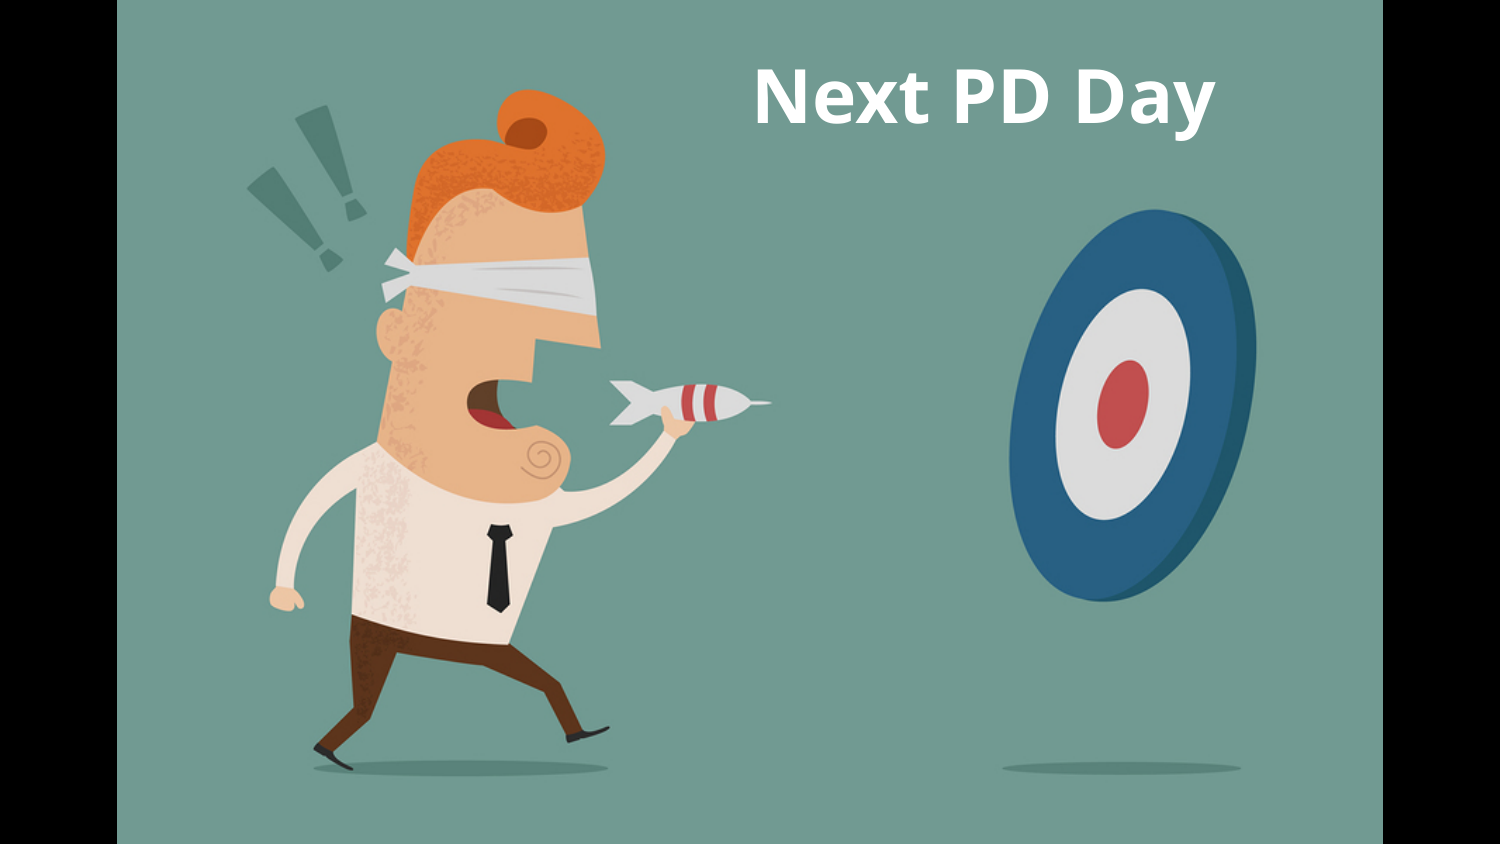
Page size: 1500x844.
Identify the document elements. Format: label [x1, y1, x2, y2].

picture [116, 0, 1383, 844]
